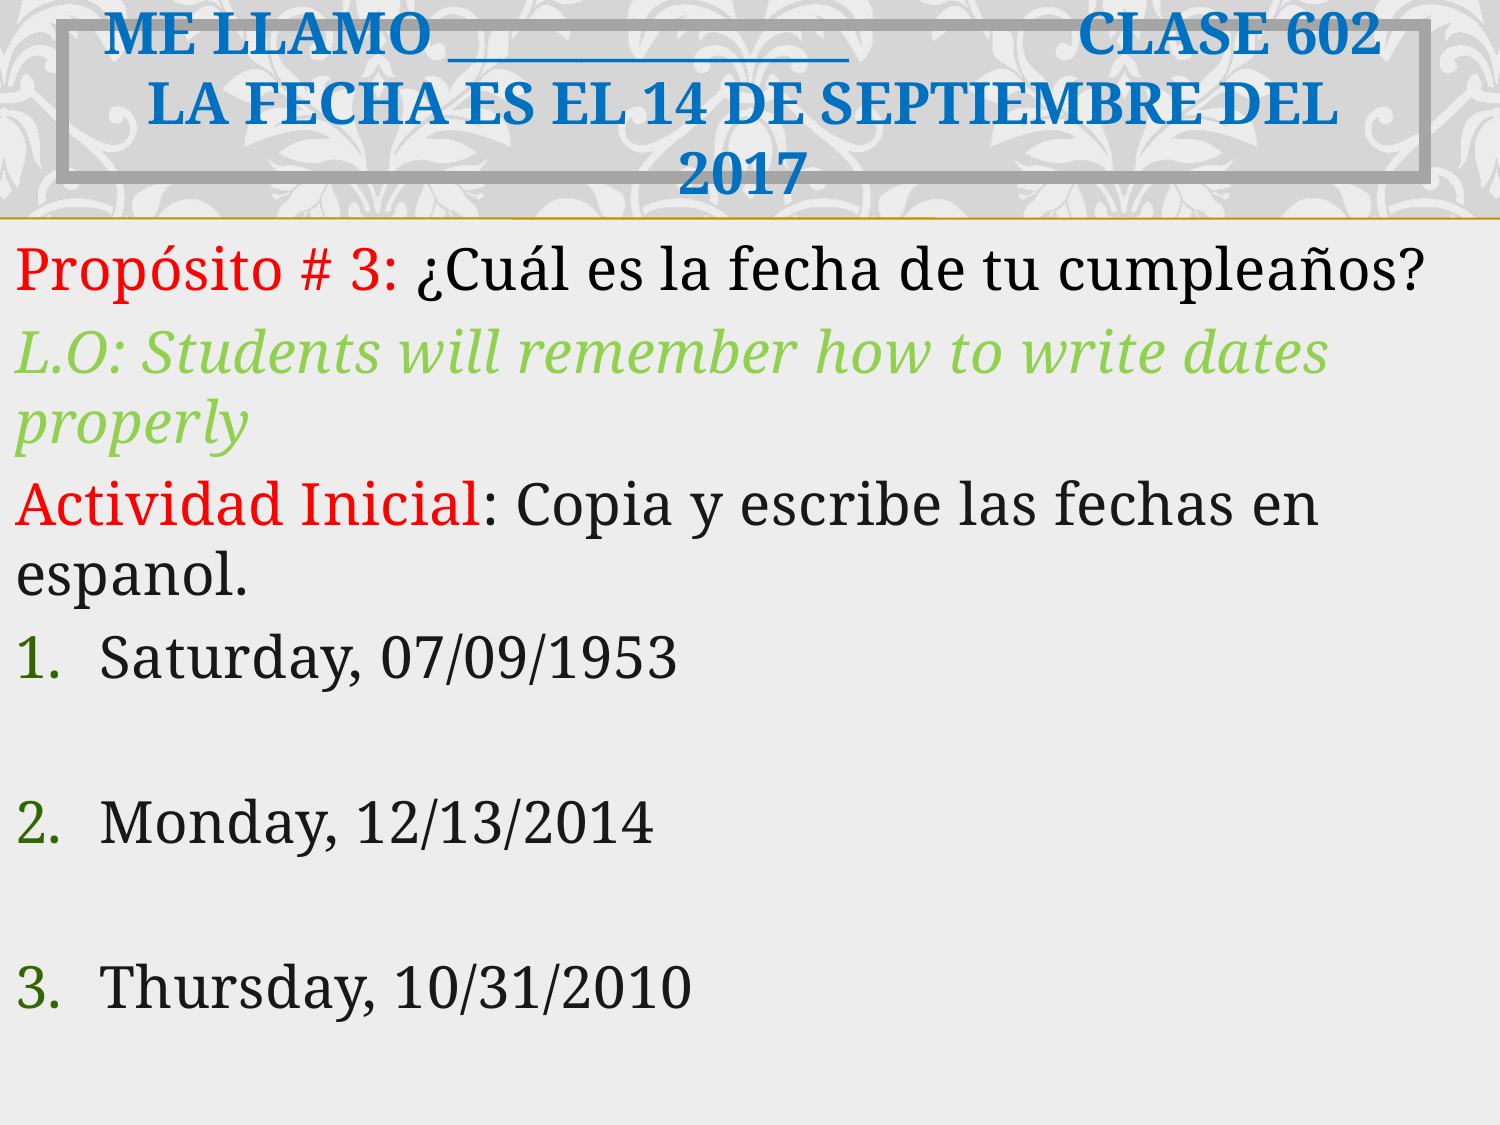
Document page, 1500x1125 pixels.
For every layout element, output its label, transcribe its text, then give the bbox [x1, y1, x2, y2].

title Me llamo _______________ Clase 602 La fecha es el 14 de septiembre del 2017 [56, 19, 1431, 184]
list Propósito # 3: ¿Cuál es la fecha de tu cumpleaños? L.O: Students will remember how to write dates properly Actividad Inicial: Copia y escribe las fechas en espanol. Saturday, 07/09/1953 Monday, 12/13/2014 Thursday, 10/31/2010 Tuesday, 05/26/1940 [0, 224, 1500, 894]
